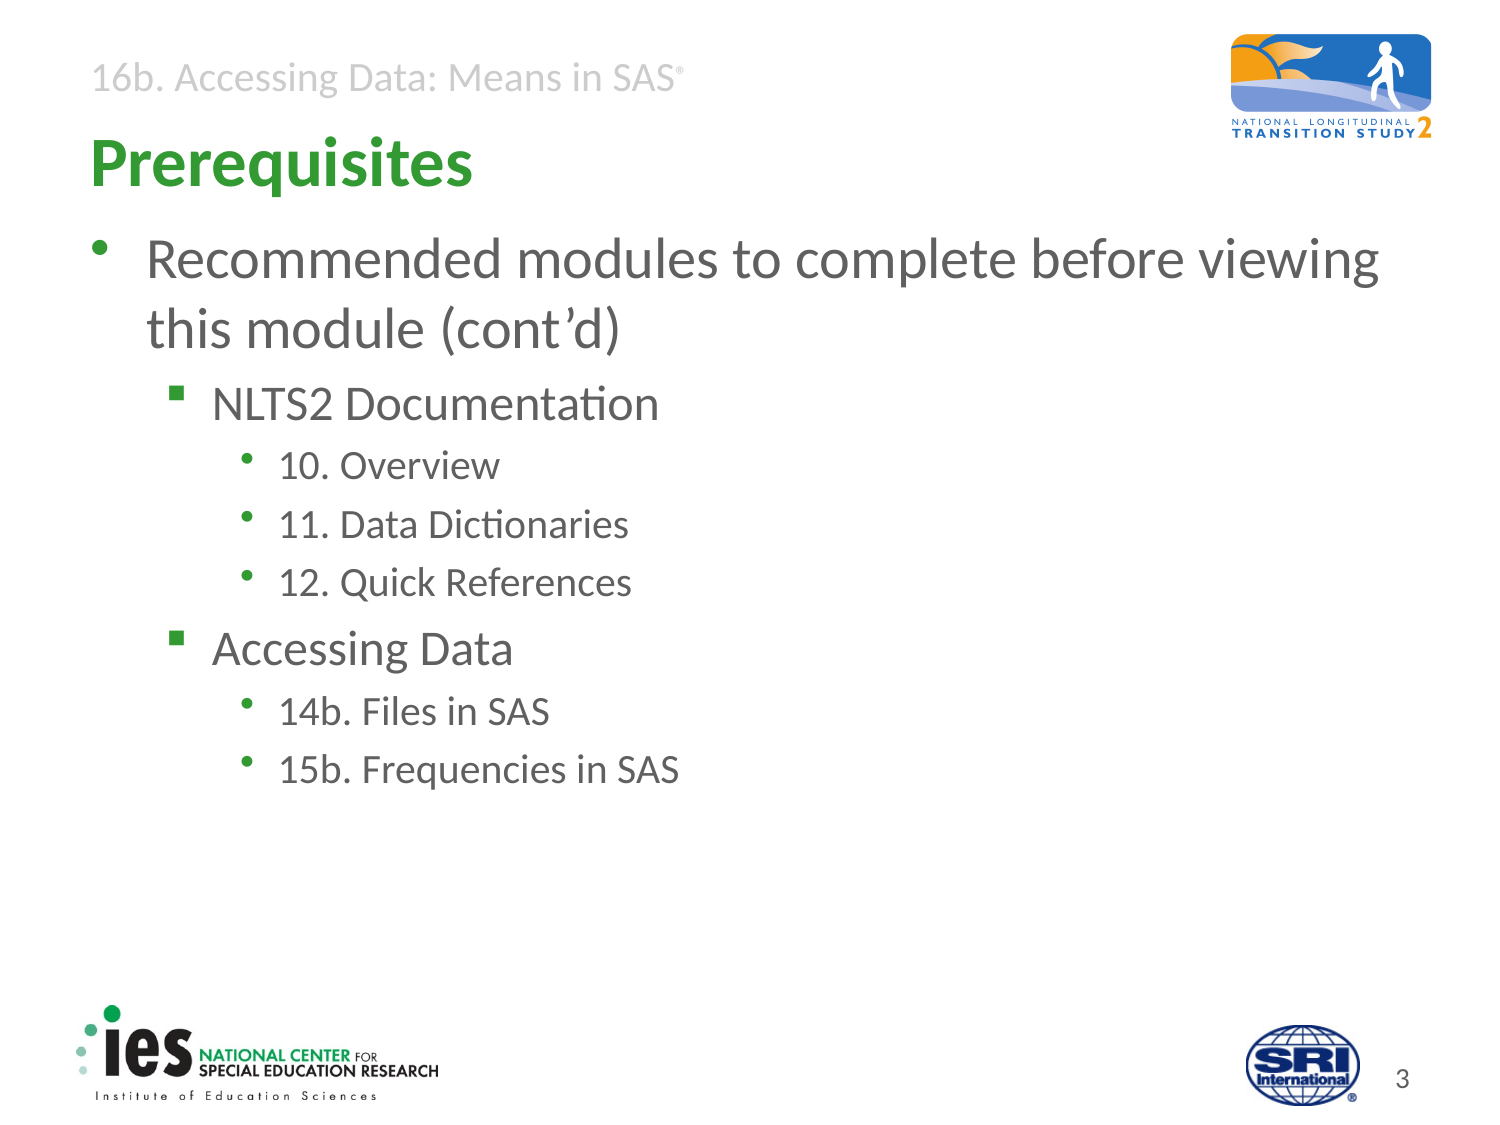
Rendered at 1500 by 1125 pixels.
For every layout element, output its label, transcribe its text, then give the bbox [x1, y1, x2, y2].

list Recommended modules to complete before viewing this module (cont’d) NLTS2 Documentation 10. Overview 11. Data Dictionaries 12. Quick References Accessing Data 14b. Files in SAS 15b. Frequencies in SAS [74, 212, 1426, 956]
picture [76, 1005, 438, 1100]
title Prerequisites [74, 90, 1426, 212]
slide_number 2 [1321, 1051, 1426, 1125]
picture [1246, 1025, 1360, 1106]
